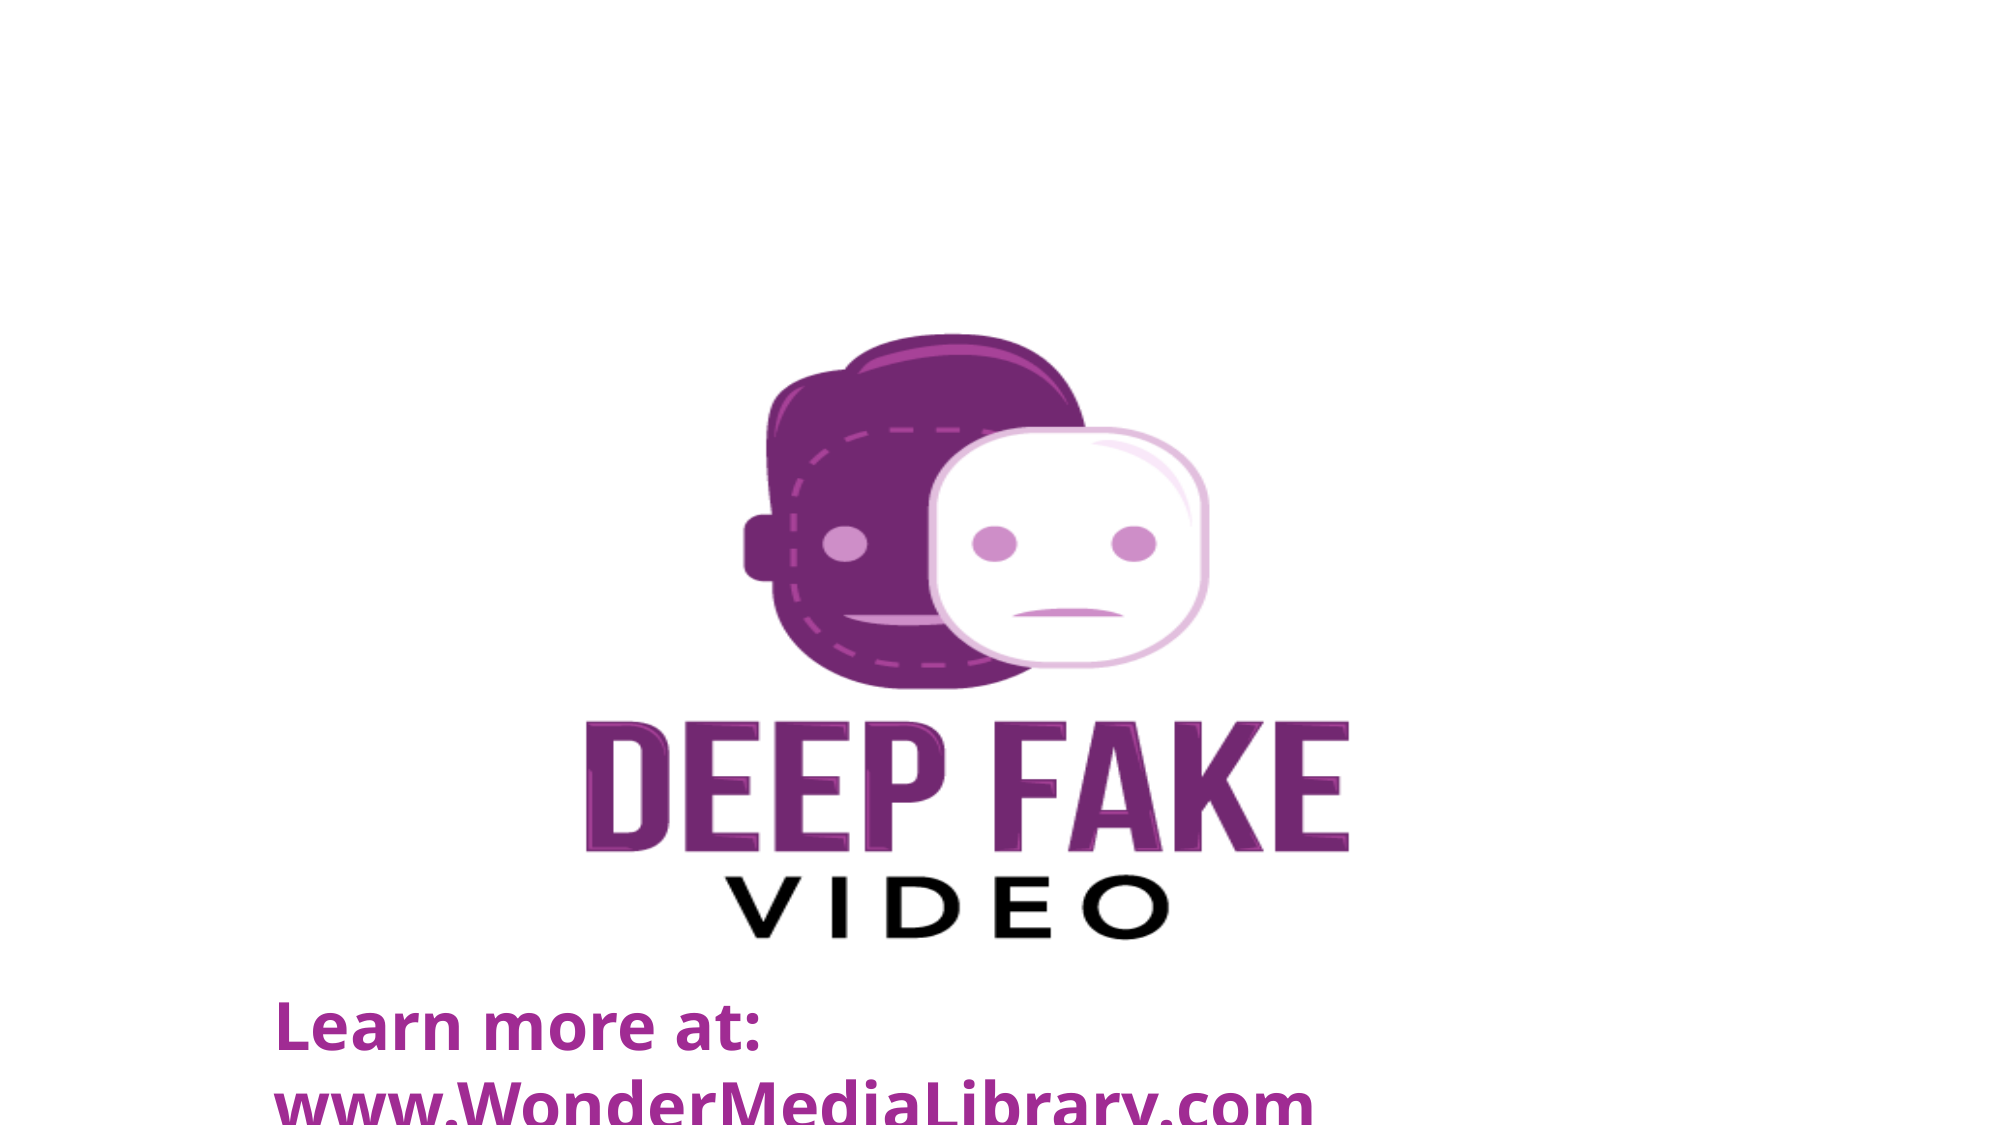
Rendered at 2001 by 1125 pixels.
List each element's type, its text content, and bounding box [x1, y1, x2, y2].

text_box Learn more at: www.WonderMediaLibrary.com [258, 1005, 1714, 1125]
picture [194, 269, 1742, 1005]
